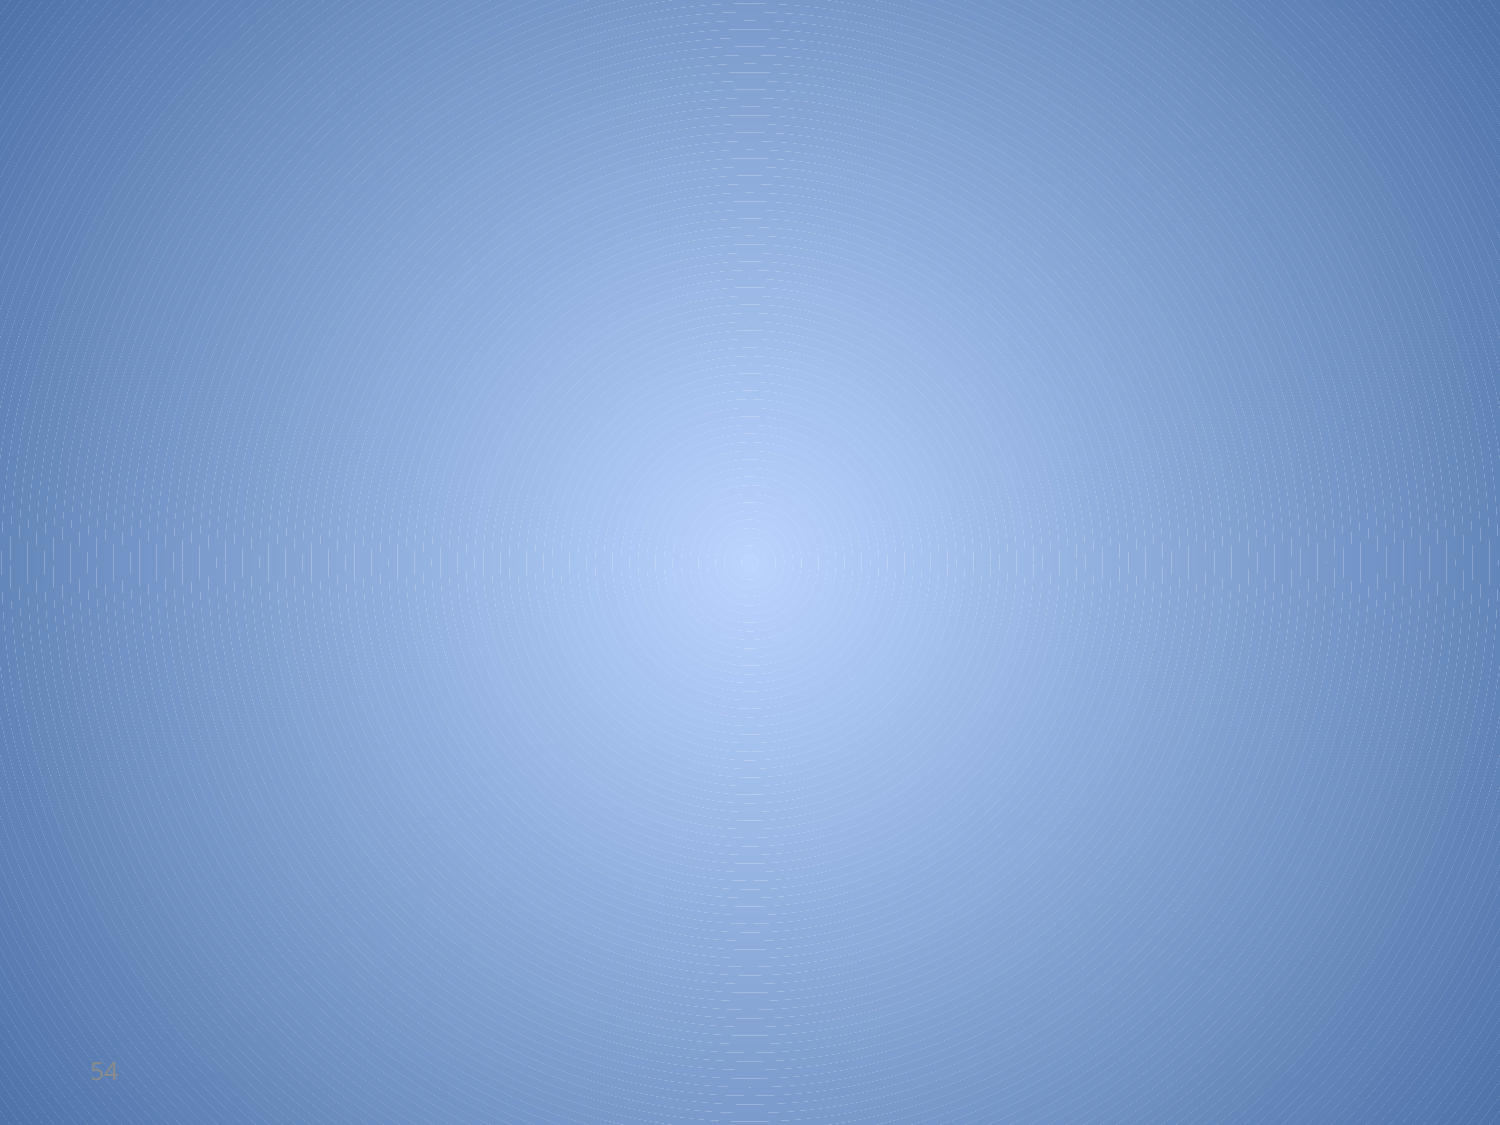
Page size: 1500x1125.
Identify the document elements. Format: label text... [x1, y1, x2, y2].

slide_number 54 [75, 1042, 425, 1103]
